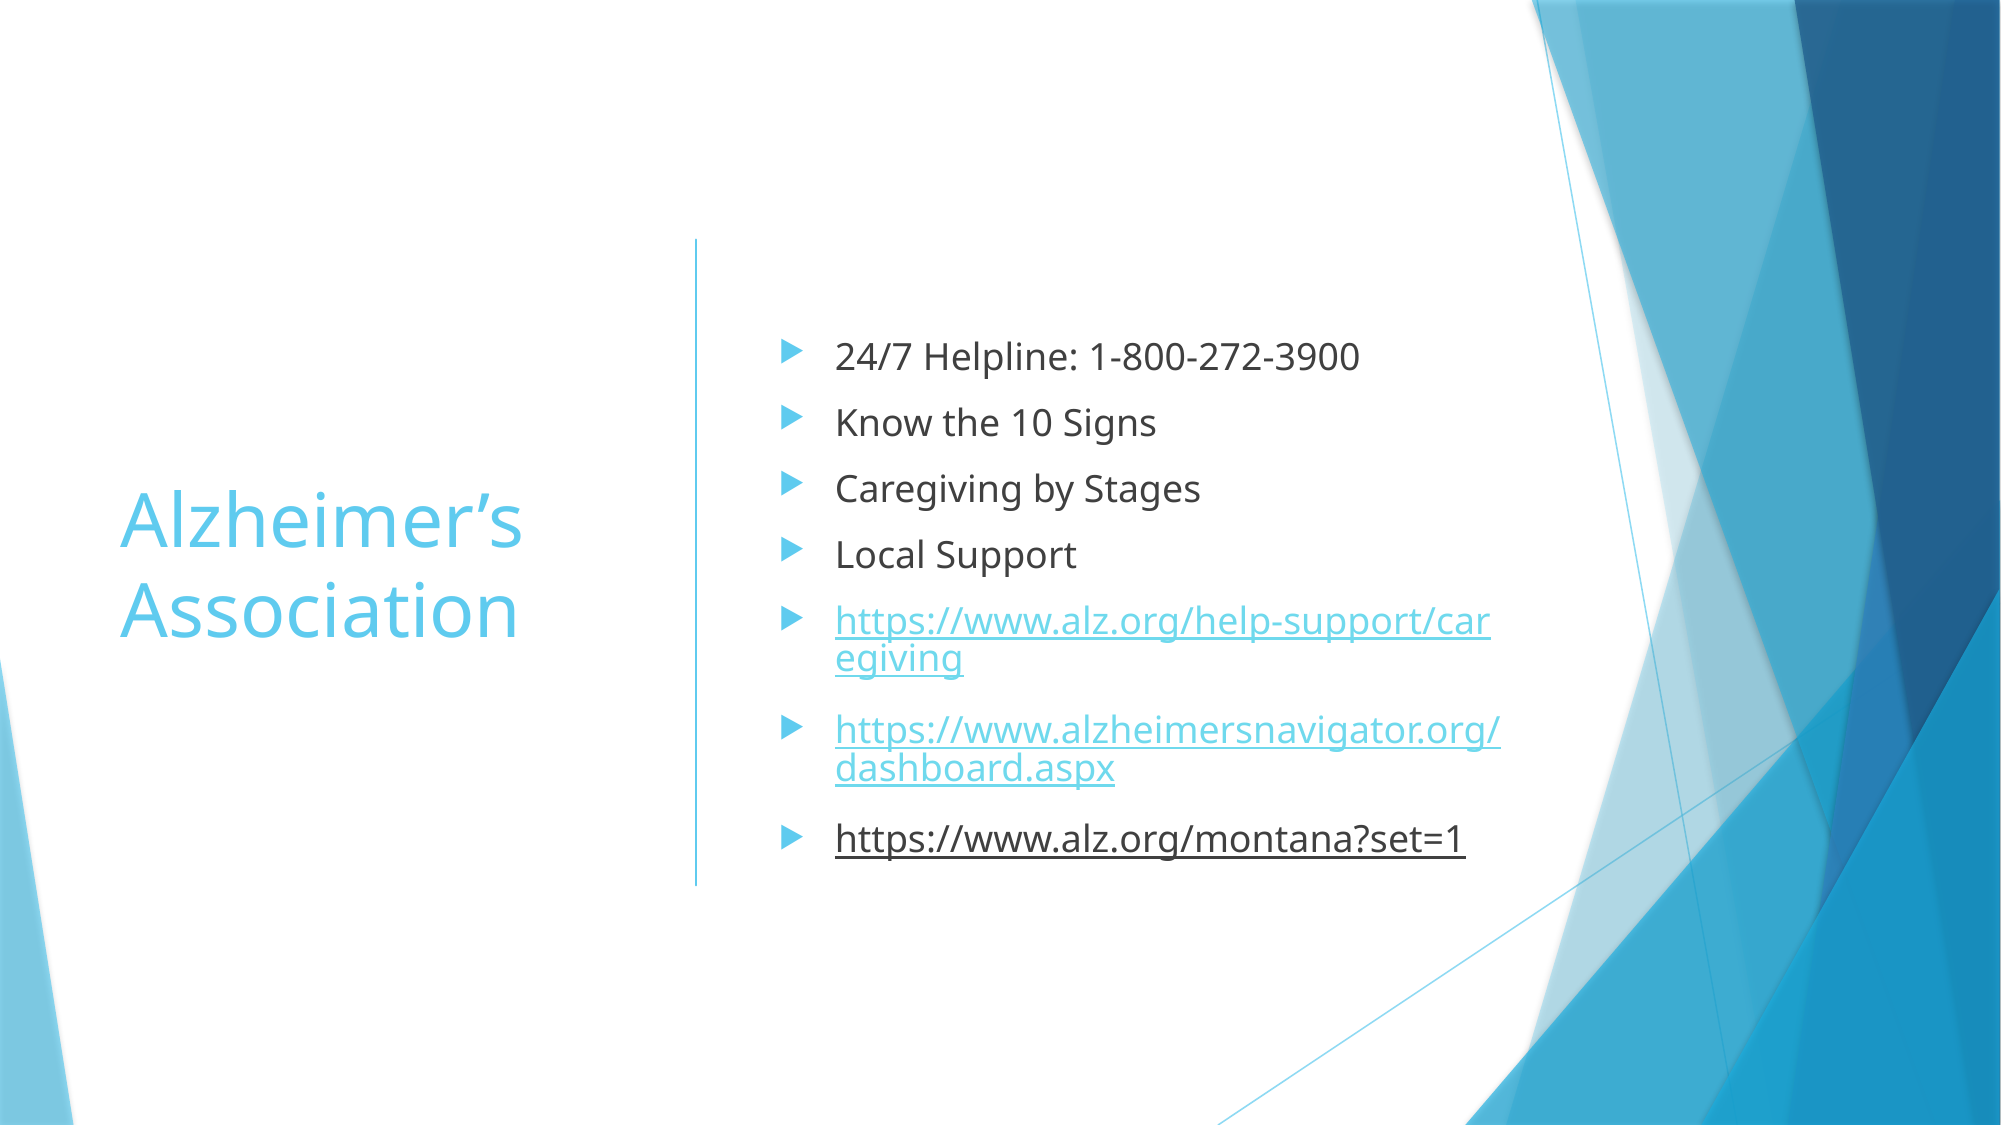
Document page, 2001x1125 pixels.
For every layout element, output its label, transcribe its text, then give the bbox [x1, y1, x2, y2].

list 24/7 Helpline: 1-800-272-3900 Know the 10 Signs Caregiving by Stages Local Support https://www.alz.org/help-support/caregiving https://www.alzheimersnavigator.org/dashboard.aspx https://www.alz.org/montana?set=1 [763, 133, 1522, 991]
title Alzheimer’s Association [105, 133, 658, 991]
